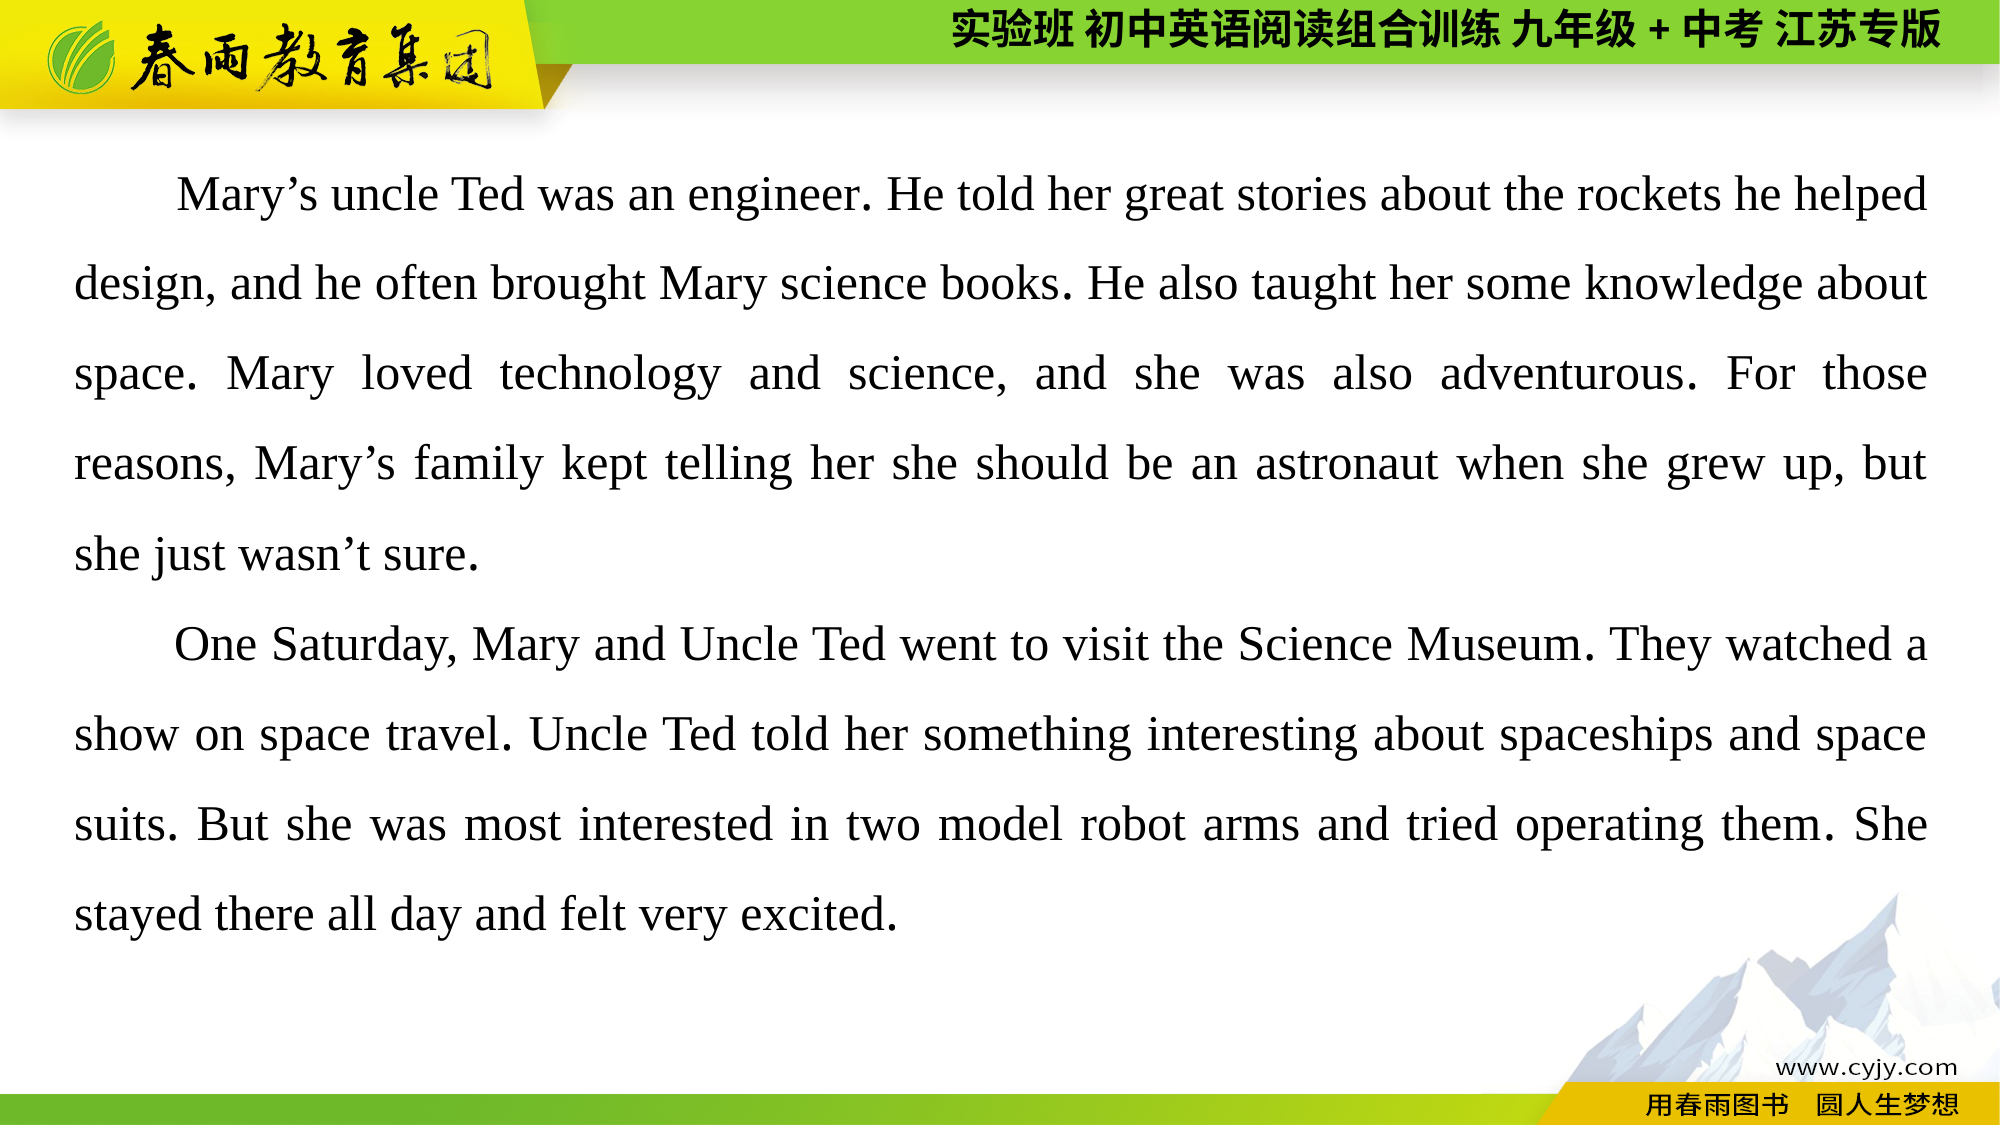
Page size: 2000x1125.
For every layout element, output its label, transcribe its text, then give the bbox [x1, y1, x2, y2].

picture [0, 0, 2000, 1125]
list Mary’s uncle Ted was an engineer. He told her great stories about the rockets he helped design, and he often brought Mary science books. He also taught her some knowledge about space. Mary loved technology and science, and she was also adventurous. For those reasons, Mary’s family kept telling her she should be an astronaut when she grew up, but she just wasn’t sure. One Saturday, Mary and Uncle Ted went to visit the Science Museum. They watched a show on space travel. Uncle Ted told her something interesting about spaceships and space suits. But she was most interested in two model robot arms and tried operating them. She stayed there all day and felt very excited. [59, 122, 1944, 944]
